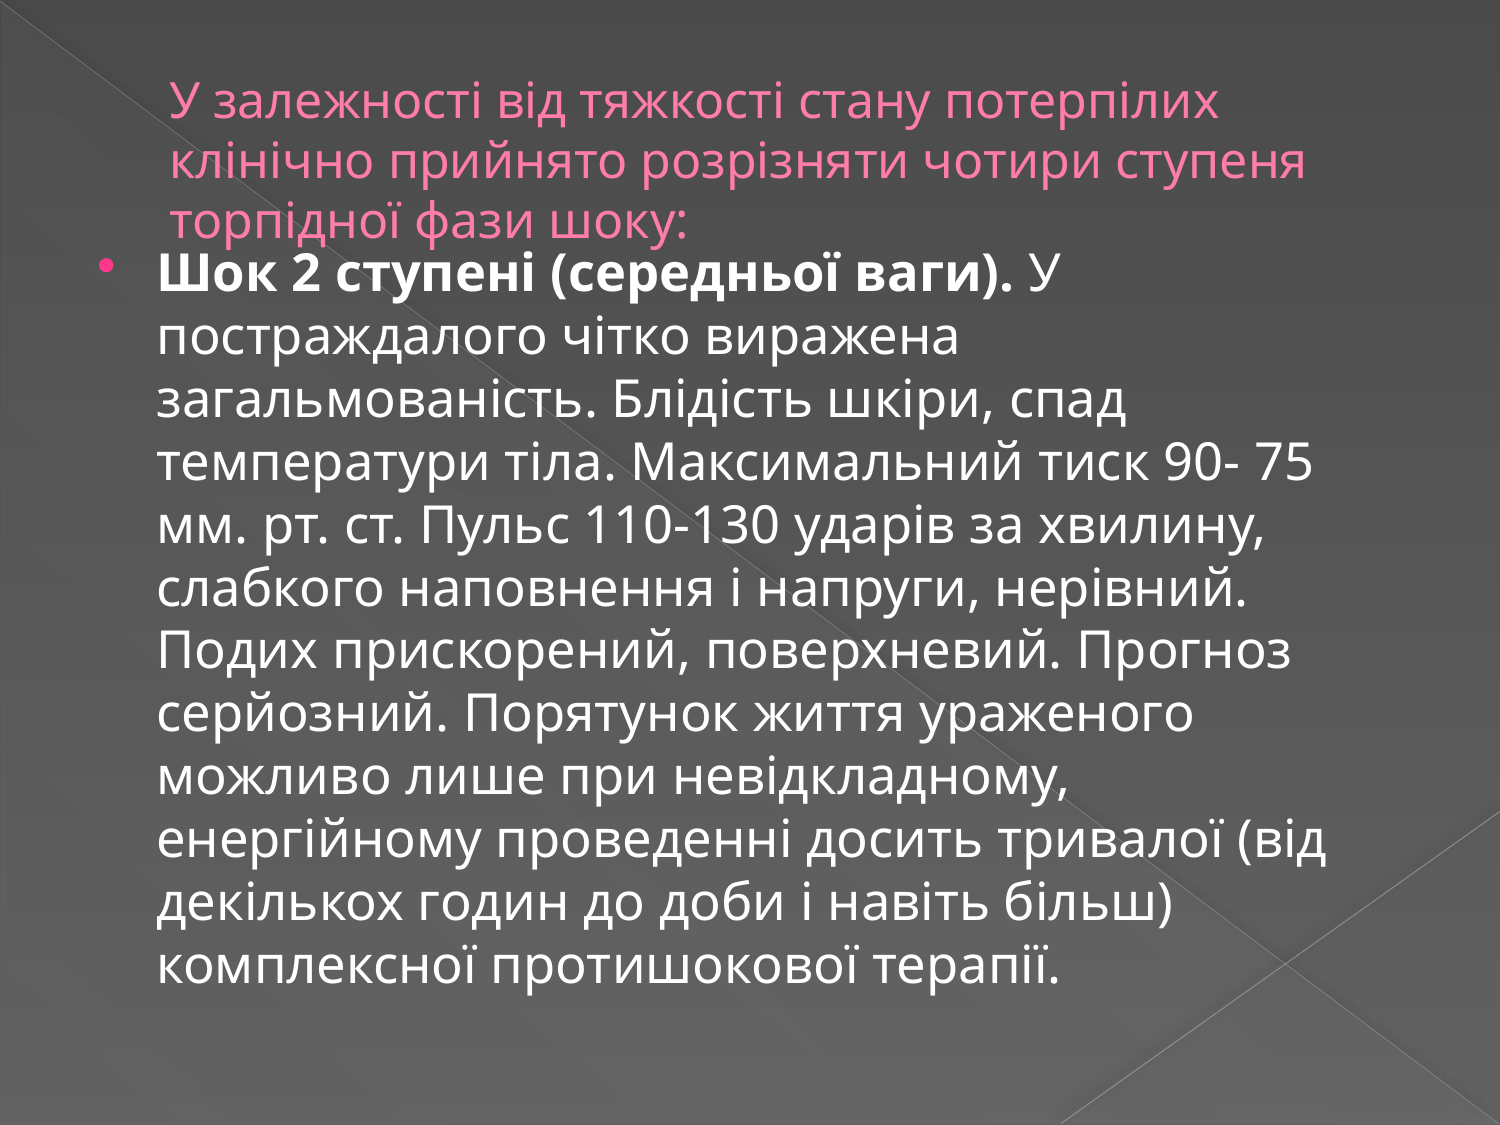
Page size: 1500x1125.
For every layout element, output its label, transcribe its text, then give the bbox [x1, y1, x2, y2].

list Шок 2 ступені (середньої ваги). У постраждалого чітко виражена загальмованість. Блідість шкіри, спад температури тіла. Максимальний тиск 90- 75 мм. рт. ст. Пульс 110-130 ударів за хвилину, слабкого наповнення і напруги, нерівний. Подих прискорений, поверхневий. Прогноз серйозний. Порятунок життя ураженого можливо лише при невідкладному, енергійному проведенні досить тривалої (від декількох годин до доби і навіть більш) комплексної протишокової терапії. [75, 231, 1425, 1005]
title У залежності від тяжкості стану потерпілих клінічно прийнято розрізняти чотири ступеня торпідної фази шоку: [75, 43, 1425, 231]
